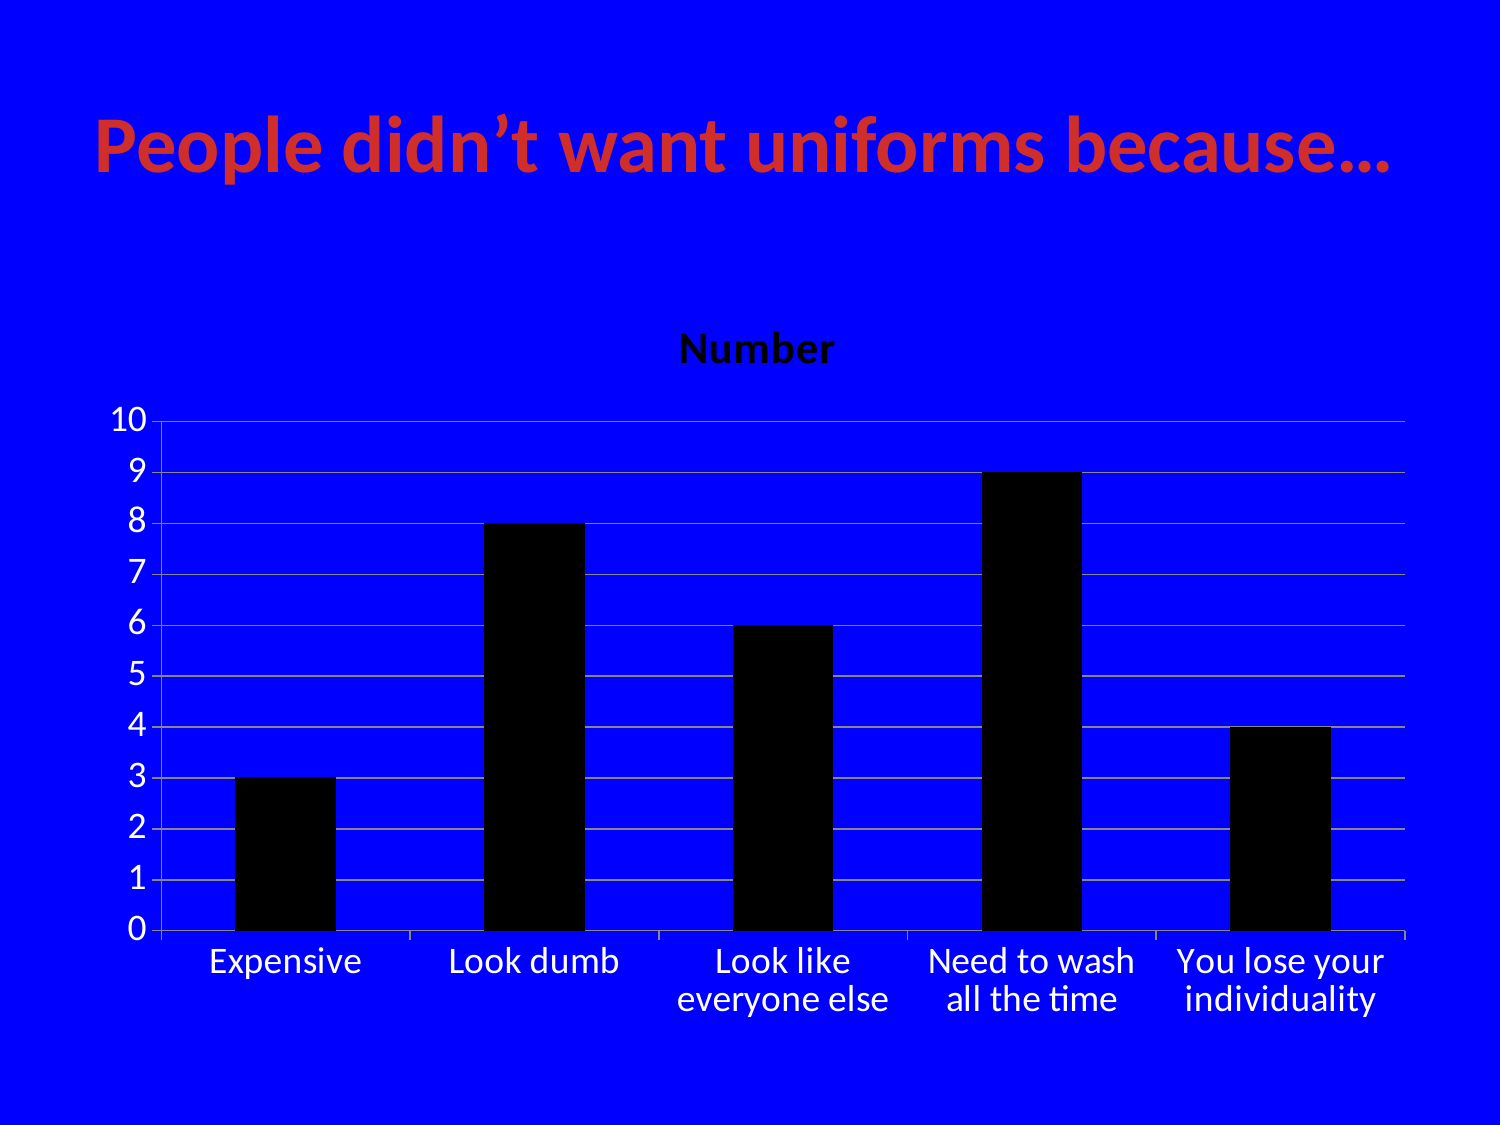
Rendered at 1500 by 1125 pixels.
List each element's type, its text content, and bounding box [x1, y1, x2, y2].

title People didn’t want uniforms because… [70, 46, 1421, 235]
chart [81, 292, 1433, 1036]
